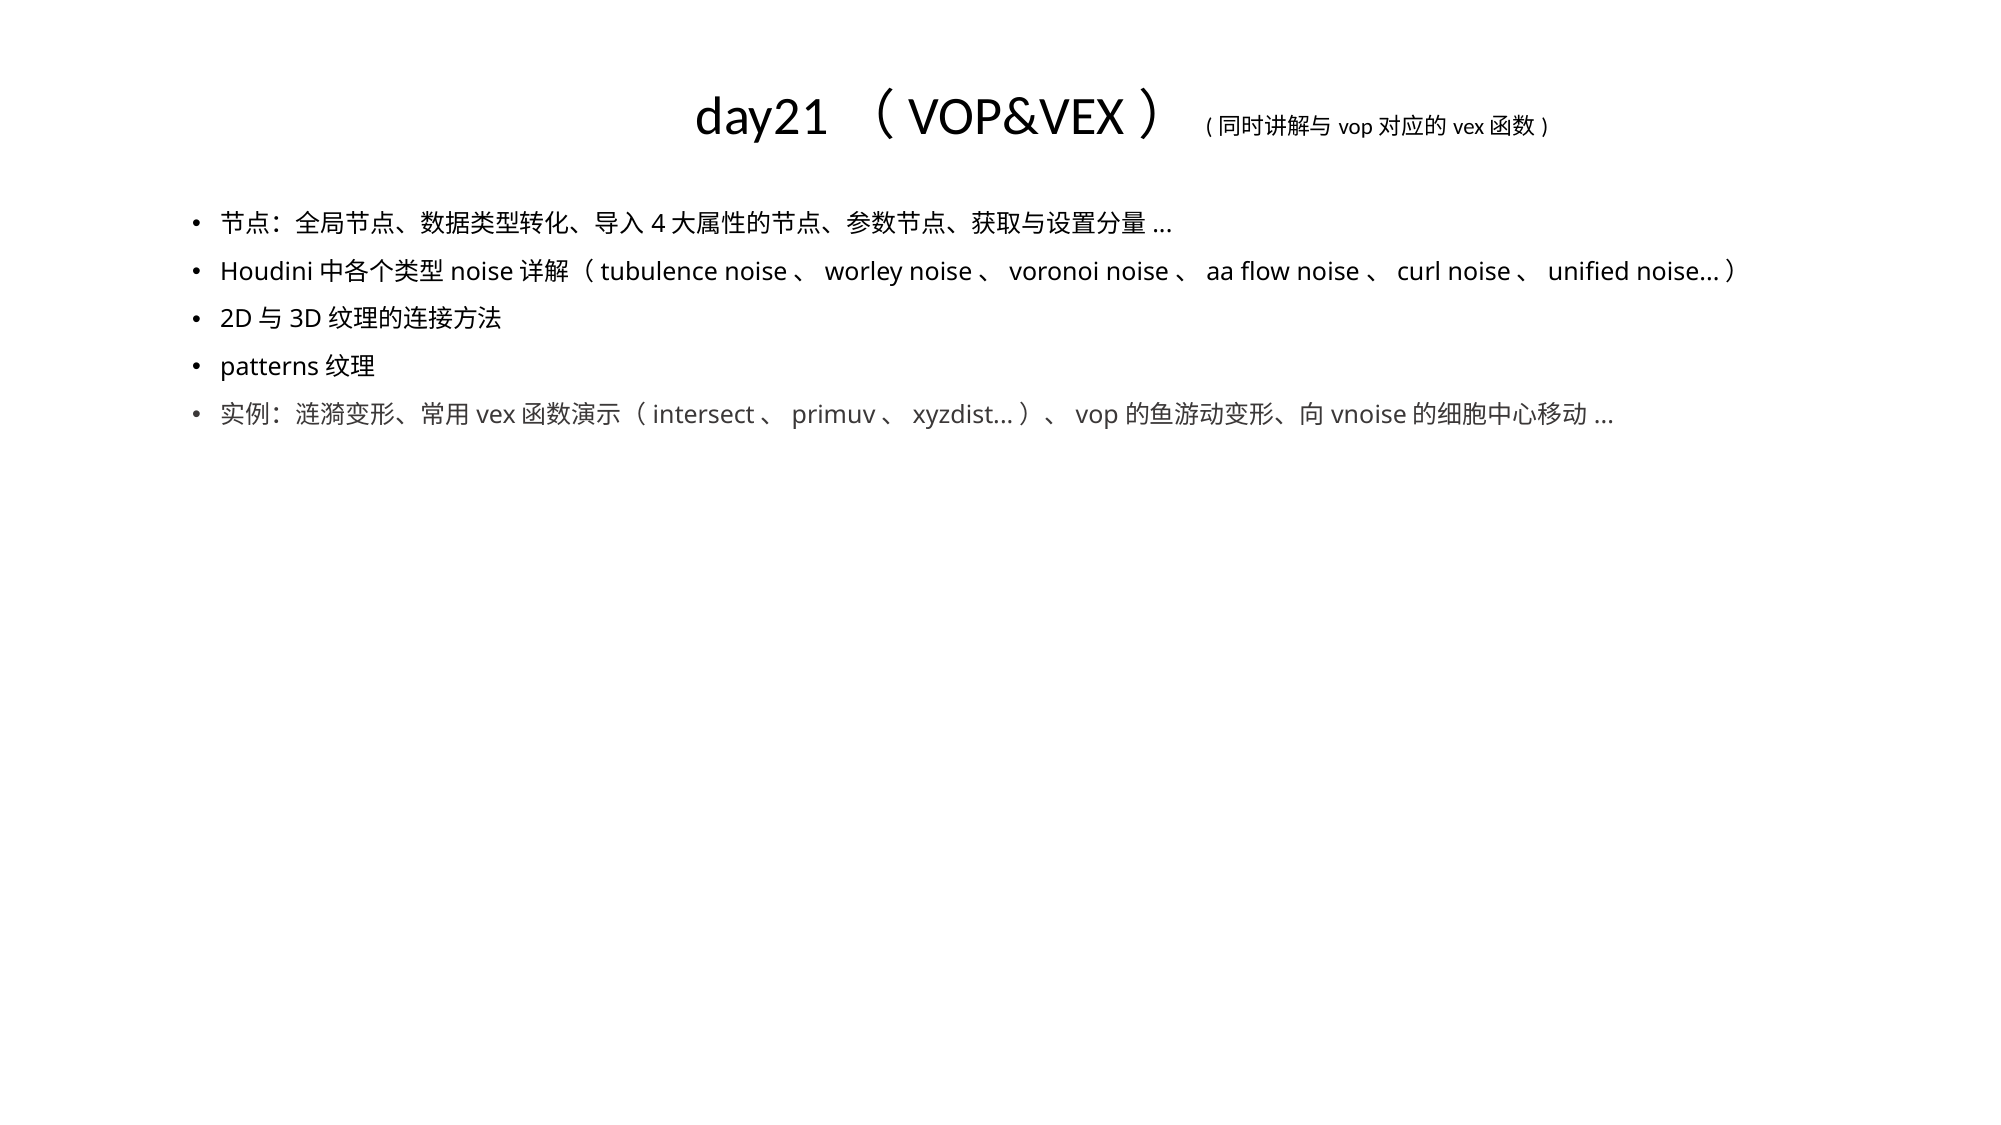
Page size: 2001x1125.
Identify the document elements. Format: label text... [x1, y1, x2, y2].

subtitle 节点：全局节点、数据类型转化、导入4大属性的节点、参数节点、获取与设置分量... Houdini中各个类型noise详解（tubulence noise、worley noise、voronoi noise、aa flow noise、curl noise、unified noise...） 2D与3D纹理的连接方法 patterns纹理 实例：涟漪变形、常用vex函数演示（intersect、primuv、xyzdist...）、vop的鱼游动变形、向vnoise的细胞中心移动... [176, 203, 1815, 903]
title day21（VOP&VEX）(同时讲解与vop对应的vex函数) [609, 41, 1635, 154]
